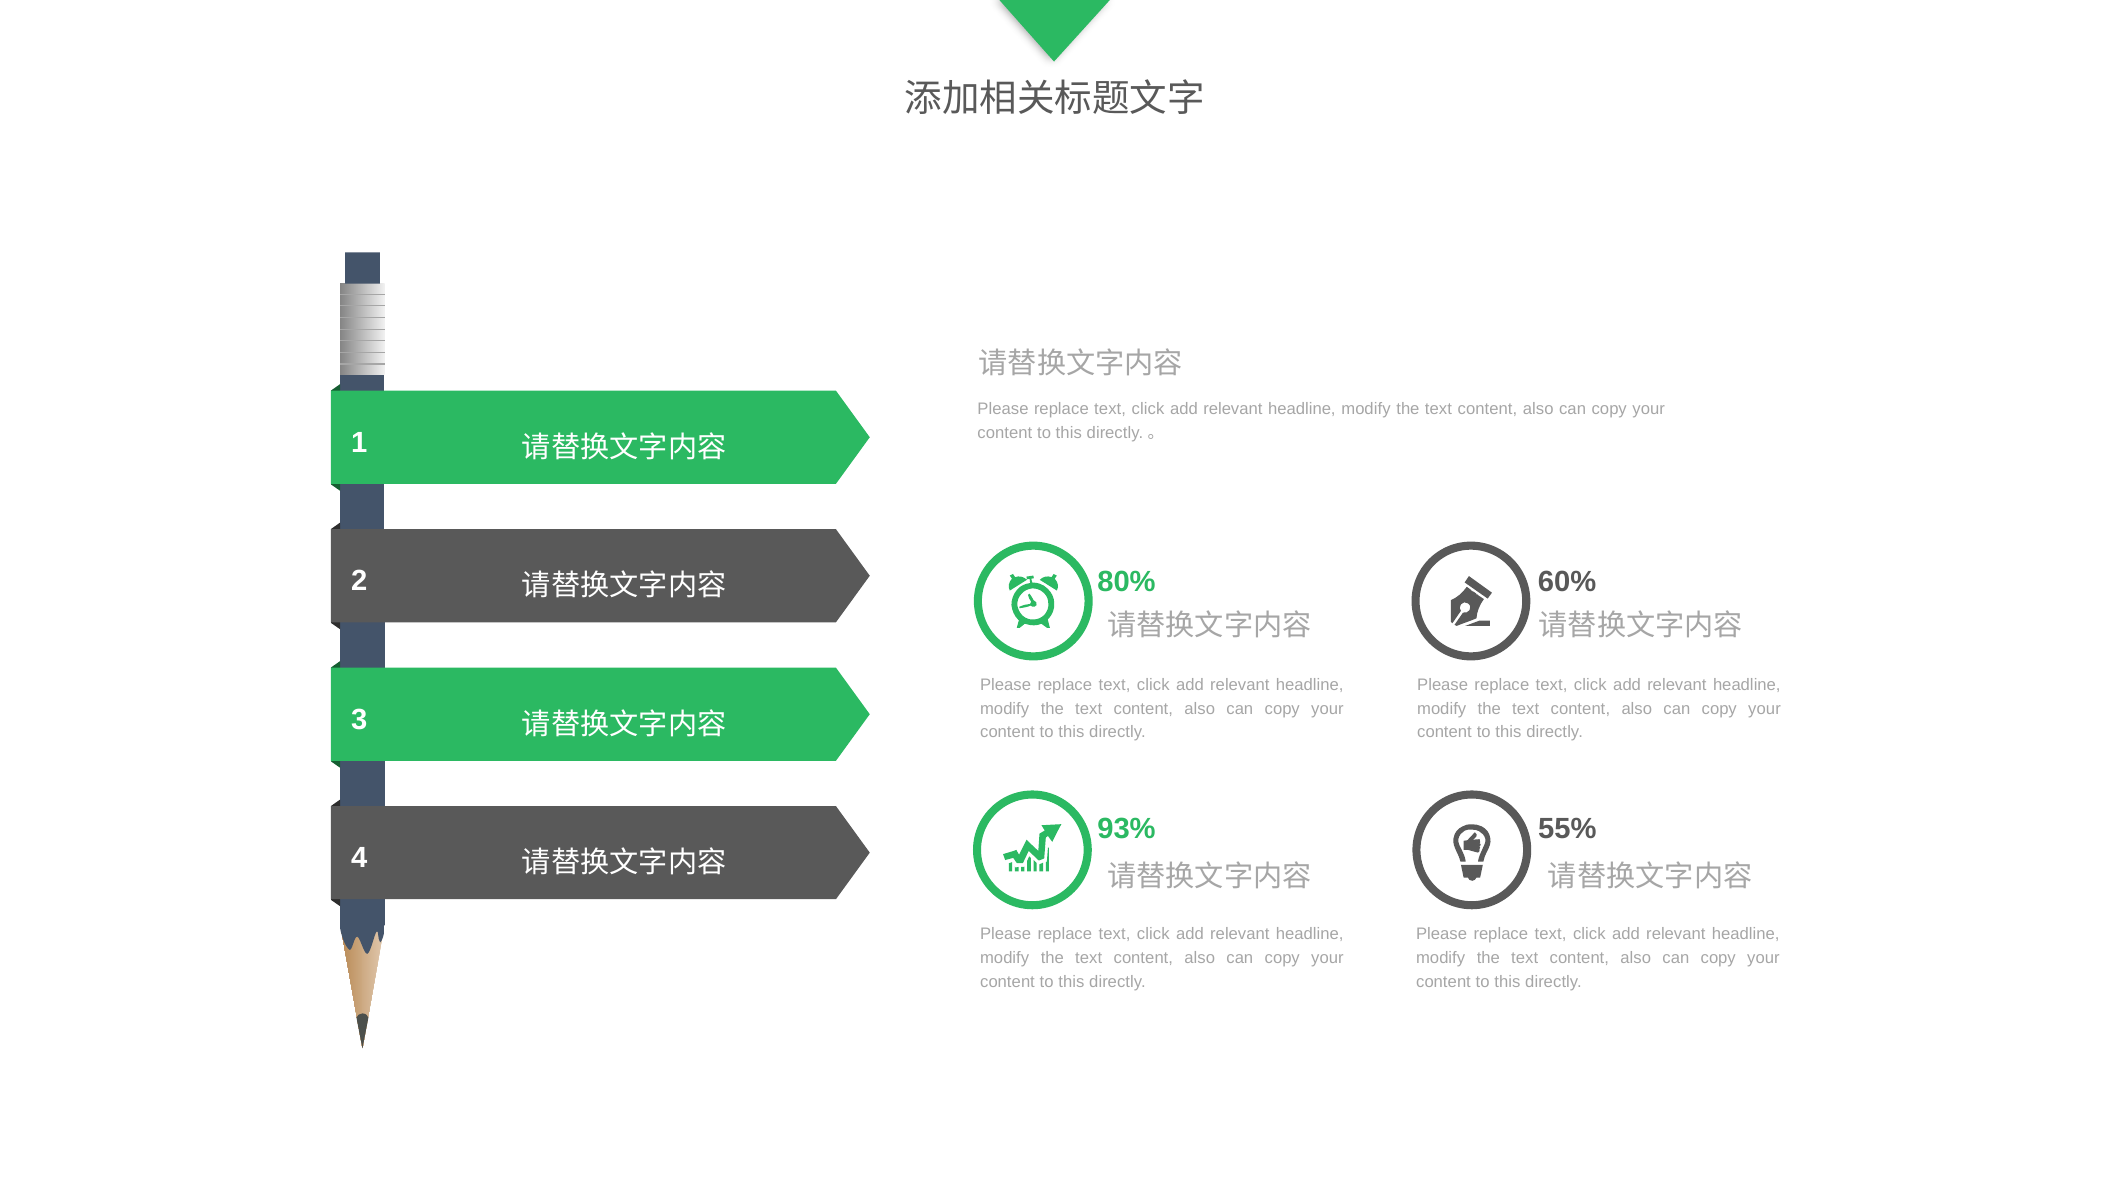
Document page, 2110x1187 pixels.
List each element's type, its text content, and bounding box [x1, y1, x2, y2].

text_box 添加相关标题文字 [871, 67, 1238, 125]
text_box [1003, 824, 1062, 864]
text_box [330, 252, 870, 1049]
text_box [1039, 573, 1058, 591]
text_box [972, 540, 1092, 662]
text_box [1027, 856, 1031, 872]
text_box [1411, 789, 1533, 911]
text_box 80% [1082, 547, 1171, 605]
text_box 请替换文字内容 [1533, 842, 1768, 900]
text_box [1045, 847, 1049, 872]
text_box Please replace text, click add relevant headline, modify the text content, also can copy your content to this directly.。 [962, 386, 1681, 449]
text_box 请替换文字内容 [1092, 592, 1328, 649]
text_box [1410, 540, 1523, 662]
text_box Please replace text, click add relevant headline, modify the text content, also can copy your content to this directly. [1401, 912, 1795, 999]
text_box Please replace text, click add relevant headline, modify the text content, also can copy your content to this directly. [1402, 662, 1796, 749]
text_box 93% [1082, 795, 1171, 853]
text_box [1033, 860, 1037, 872]
text_box 55% [1523, 795, 1612, 853]
text_box 60% [1523, 547, 1612, 605]
text_box 请替换文字内容 [963, 330, 1199, 386]
text_box [1039, 862, 1044, 872]
text_box Please replace text, click add relevant headline, modify the text content, also can copy your content to this directly. [965, 662, 1359, 749]
text_box [1008, 573, 1055, 628]
text_box 请替换文字内容 [1092, 842, 1328, 900]
text_box [971, 789, 1092, 911]
text_box [1460, 864, 1483, 881]
text_box Please replace text, click add relevant headline, modify the text content, also can copy your content to this directly. [965, 912, 1359, 999]
text_box [1008, 862, 1013, 872]
text_box [1450, 576, 1492, 626]
text_box [997, 0, 1112, 64]
text_box [1453, 824, 1491, 862]
text_box 请替换文字内容 [1523, 592, 1759, 649]
